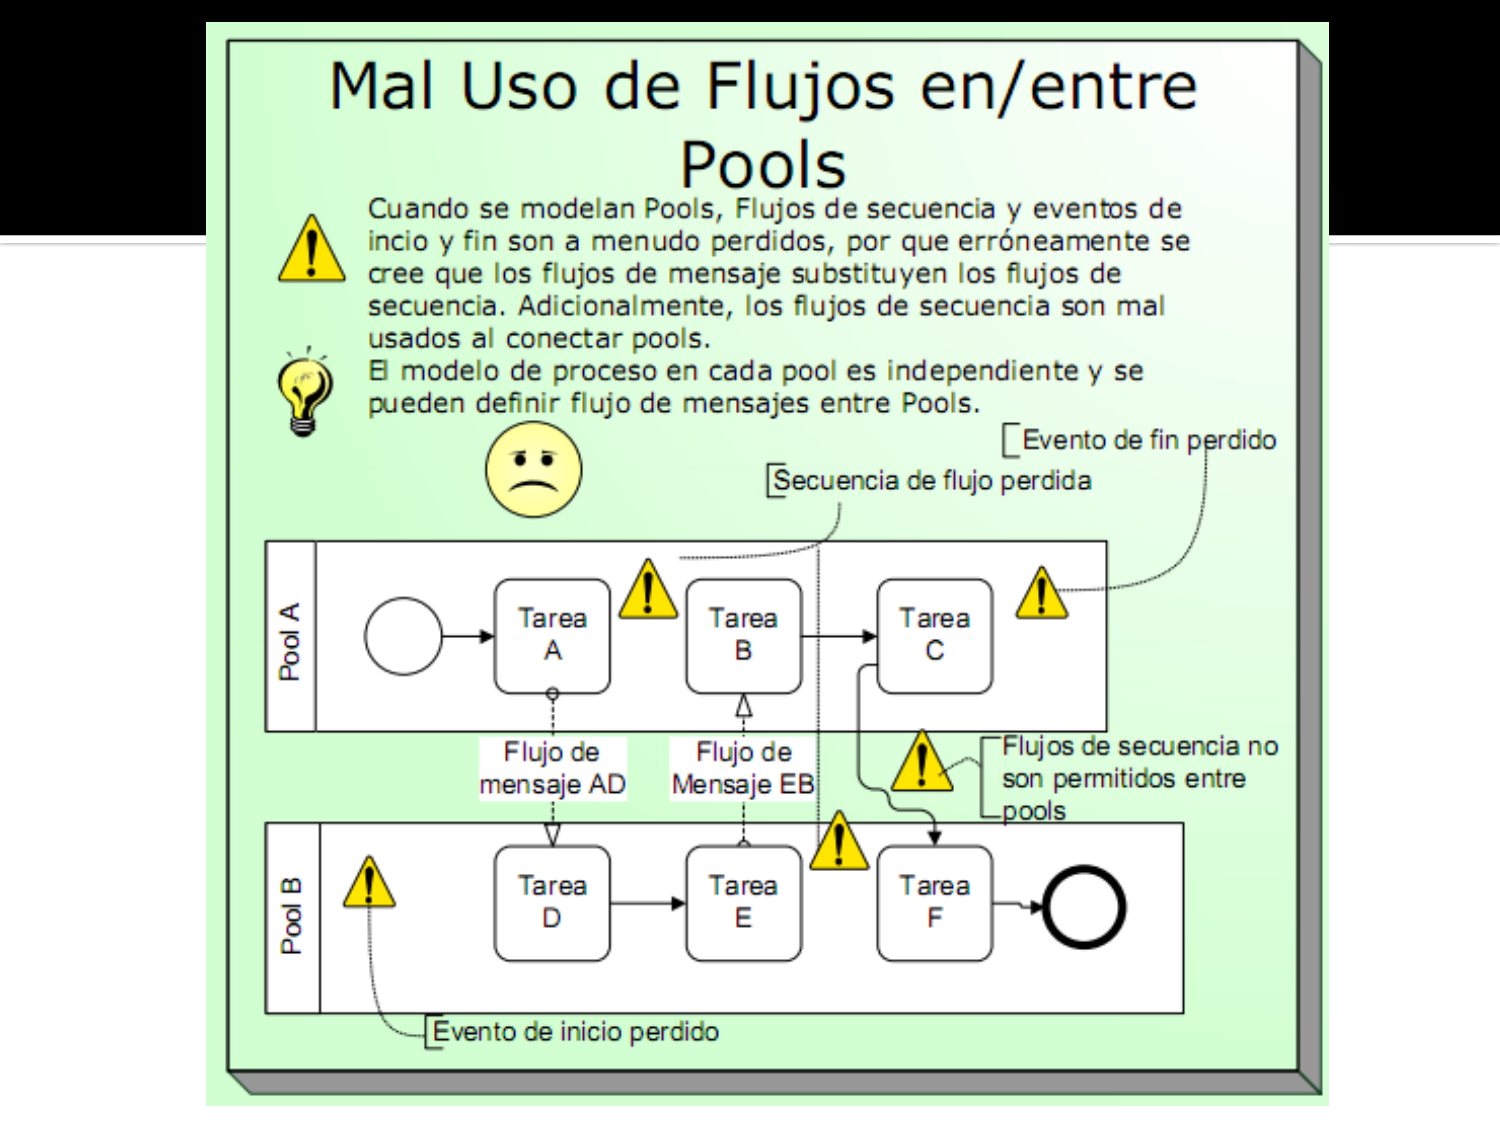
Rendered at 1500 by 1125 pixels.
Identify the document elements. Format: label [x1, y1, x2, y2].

picture [206, 22, 1329, 1106]
